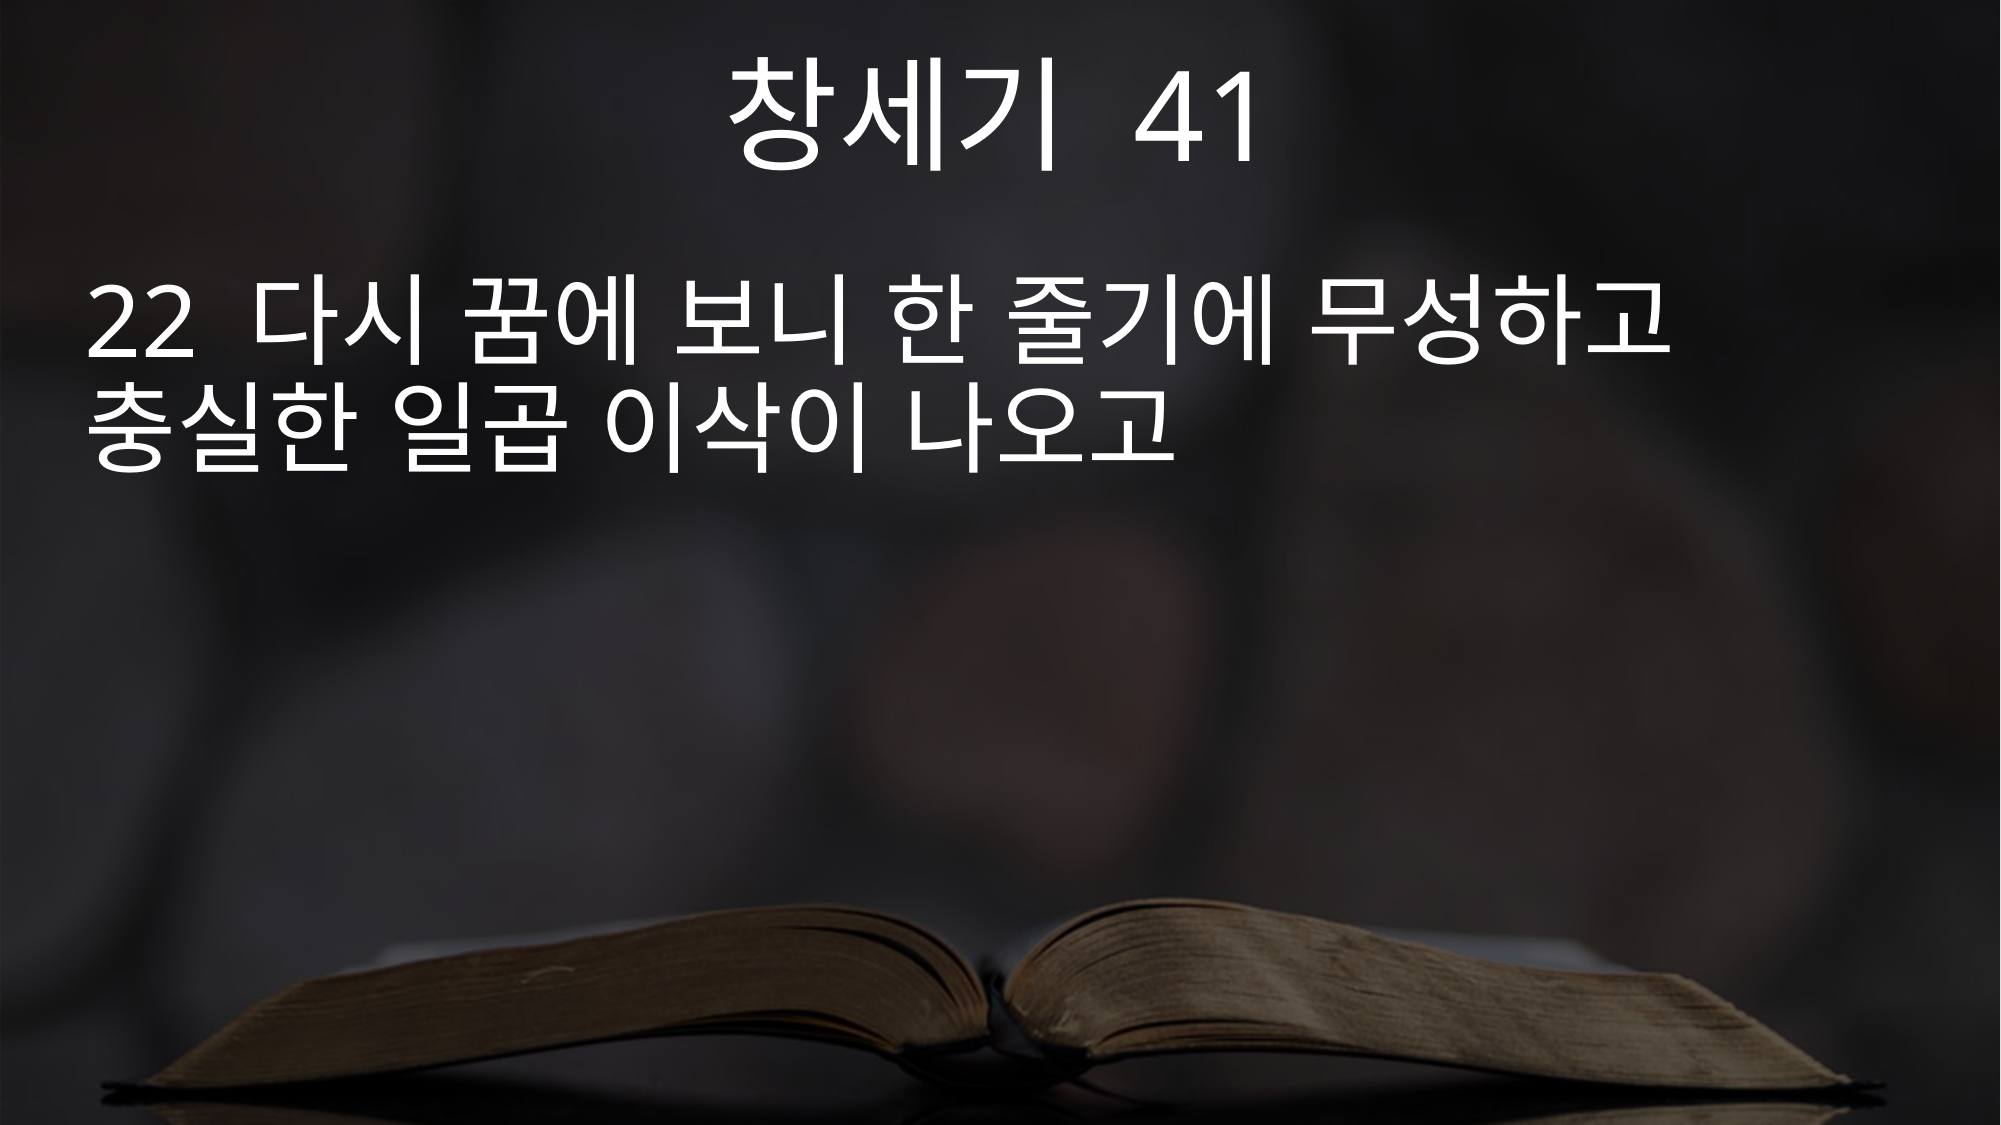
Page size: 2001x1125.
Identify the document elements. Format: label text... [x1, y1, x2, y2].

list 22 다시 꿈에 보니 한 줄기에 무성하고 충실한 일곱 이삭이 나오고 [69, 263, 1953, 423]
footer 창세기 41 [0, 32, 2000, 192]
picture [0, 0, 2001, 1125]
